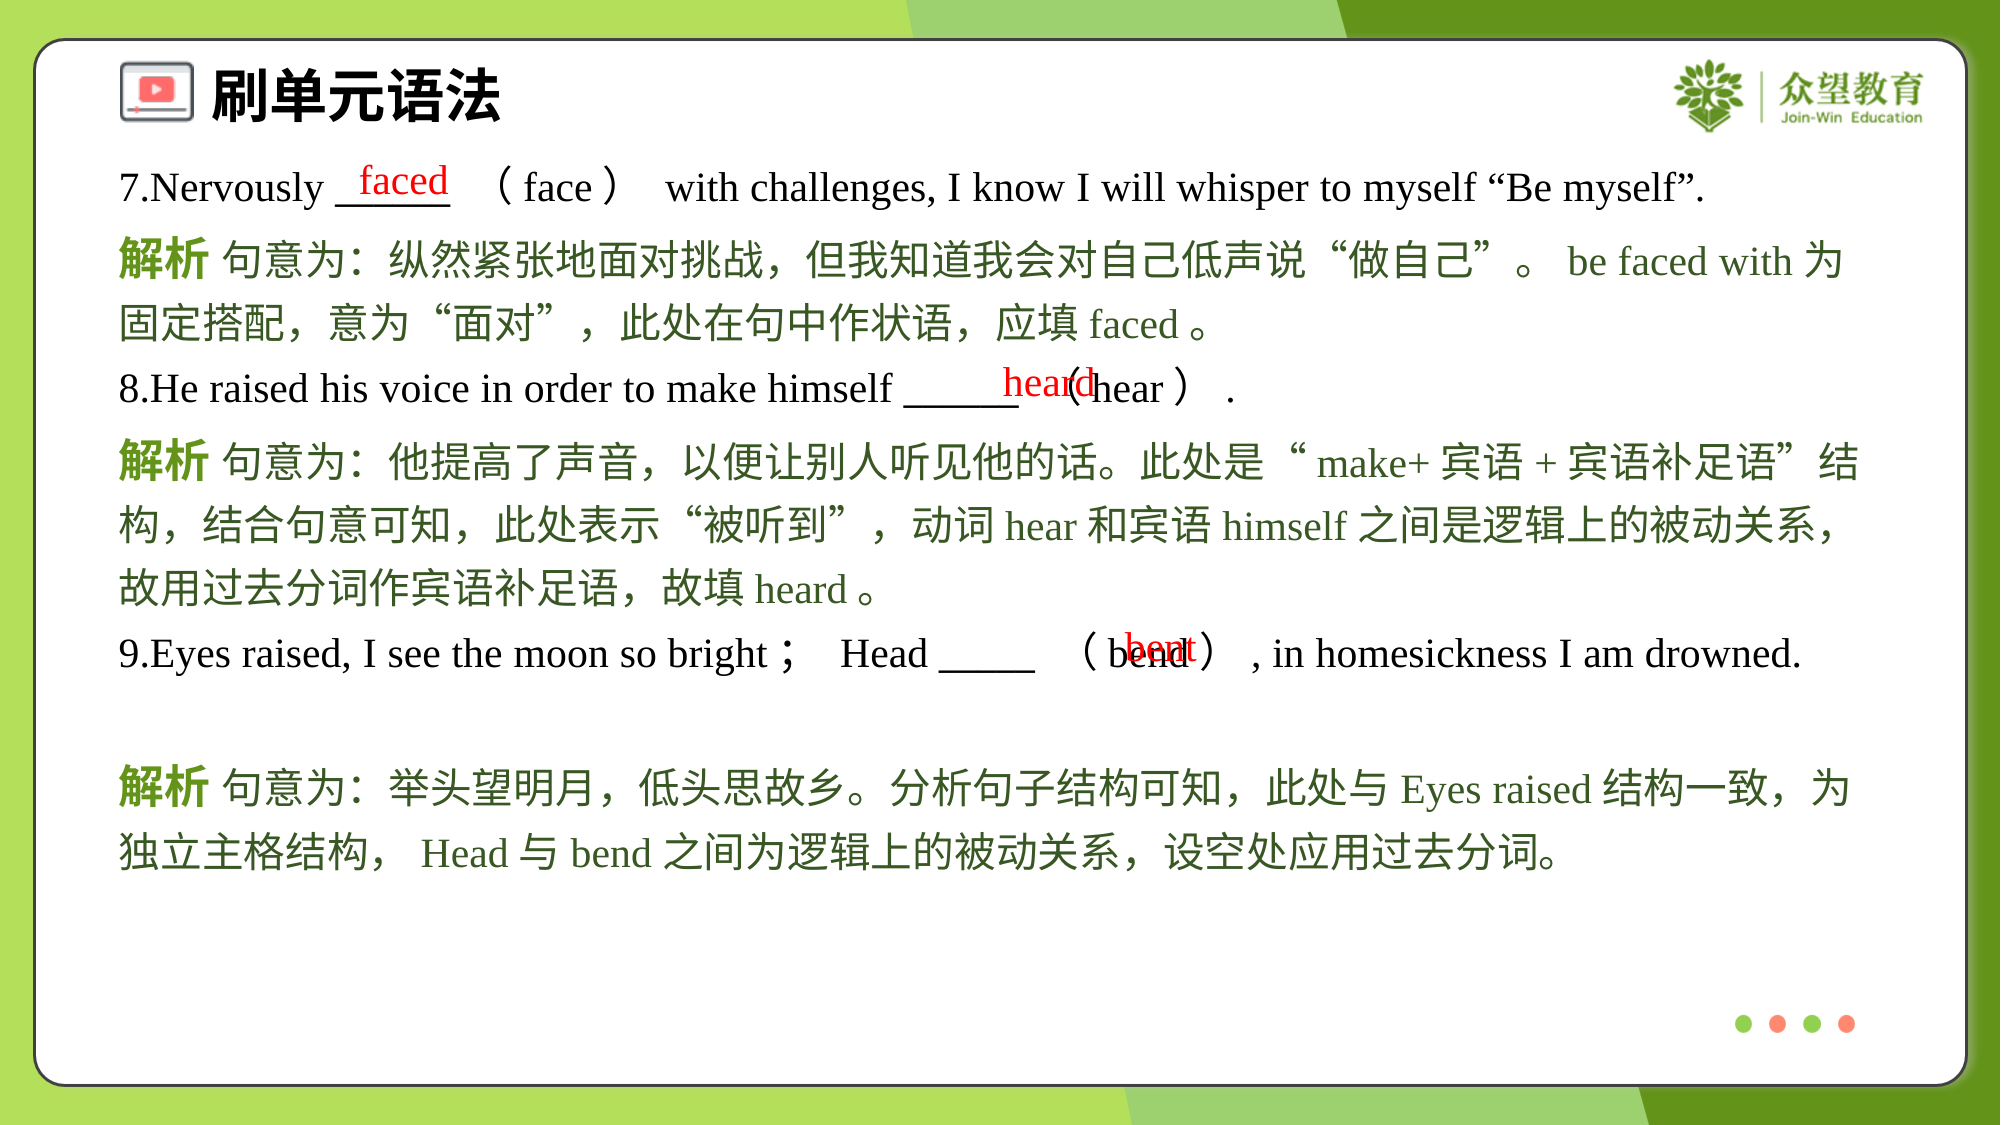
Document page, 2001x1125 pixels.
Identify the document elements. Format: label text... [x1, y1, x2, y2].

text_box 7.Nervously ______ （face） with challenges, I know I will whisper to myself “Be myself”. [118, 146, 1883, 204]
text_box faced [353, 140, 454, 199]
text_box heard [998, 342, 1101, 400]
text_box 解析 句意为：他提高了声音，以便让别人听见他的话。此处是“make+宾语+宾语补足语”结构，结合句意可知，此处表示“被听到”，动词hear和宾语himself之间是逻辑上的被动关系，故用过去分词作宾语补足语，故填heard。 [118, 417, 1883, 607]
text_box 解析 句意为：举头望明月，低头思故乡。分析句子结构可知，此处与Eyes raised结构一致，为独立主格结构，Head与bend之间为逻辑上的被动关系，设空处应用过去分词。 [118, 744, 1883, 871]
picture [0, 0, 2000, 1125]
text_box 解析 句意为：纵然紧张地面对挑战，但我知道我会对自己低声说“做自己”。be faced with为固定搭配，意为“面对”，此处在句中作状语，应填faced。 [118, 215, 1883, 343]
text_box 8.He raised his voice in order to make himself ______ （hear）. [118, 348, 1883, 406]
text_box bent [1120, 606, 1202, 665]
text_box 9.Eyes raised, I see the moon so bright； Head _____ （bend）, in homesickness I am drowned. [118, 613, 1883, 734]
